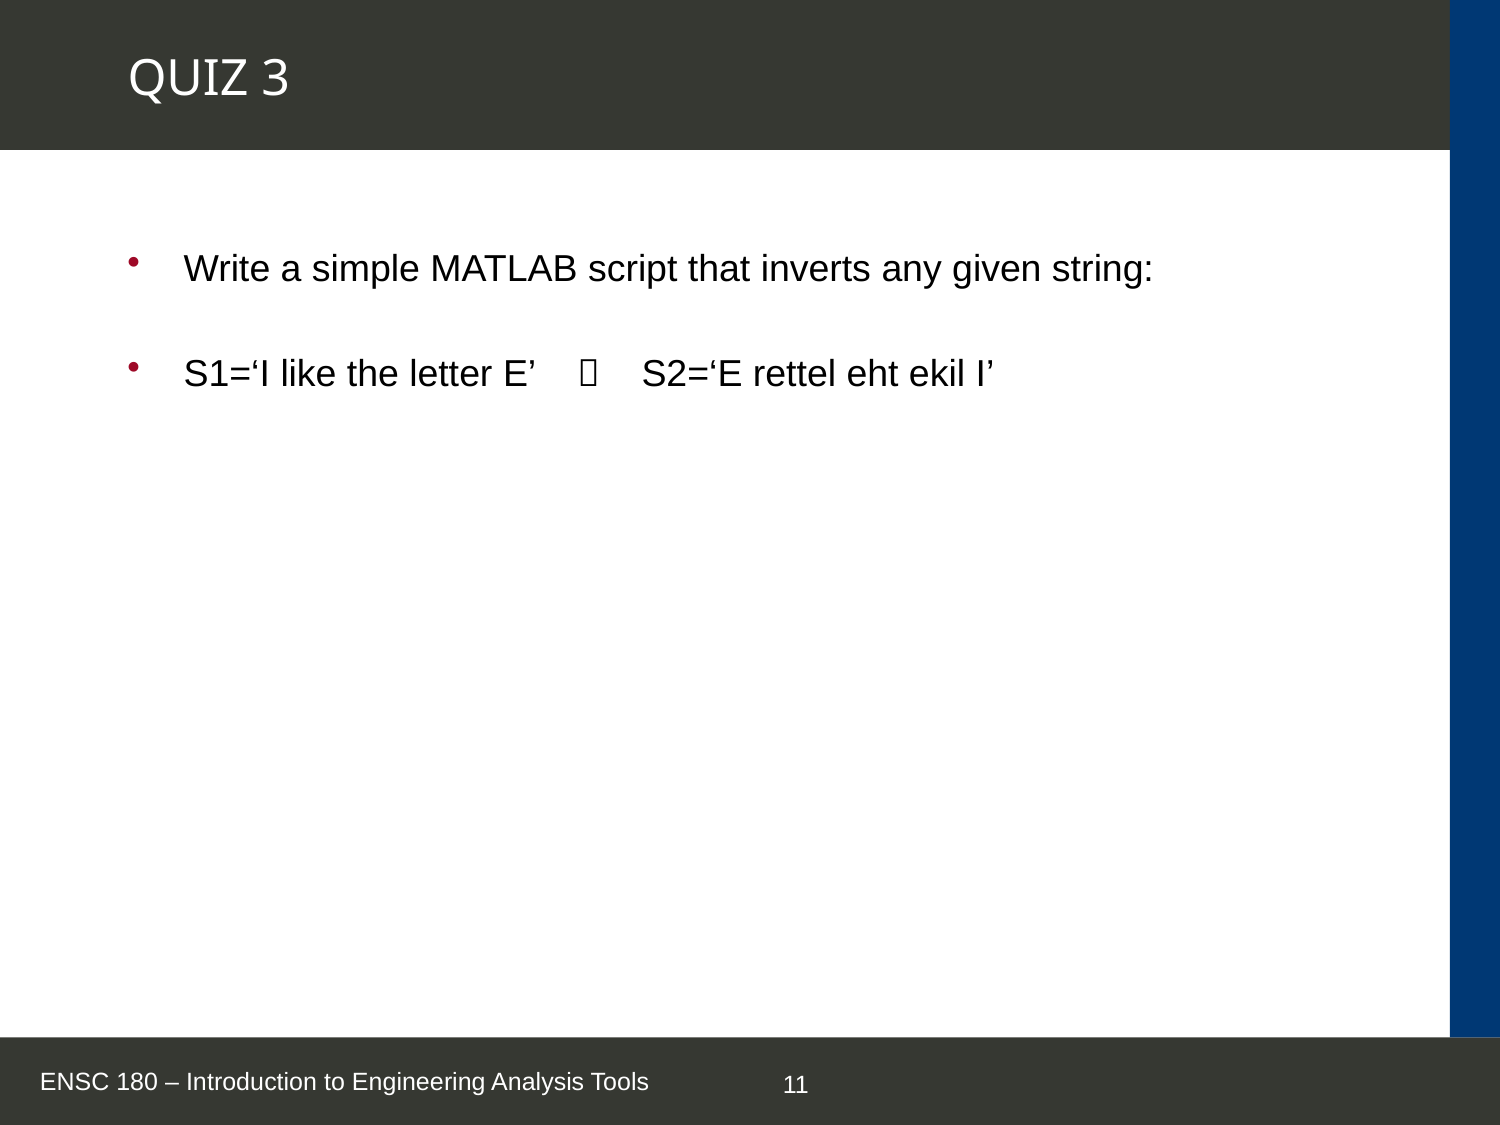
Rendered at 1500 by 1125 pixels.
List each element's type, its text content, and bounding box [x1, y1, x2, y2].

title QUIZ 3 [112, 37, 1450, 138]
list Write a simple MATLAB script that inverts any given string: S1=‘I like the letter E’  S2=‘E rettel eht ekil I’ [112, 236, 1388, 1028]
footer ENSC 180 – Introduction to Engineering Analysis Tools [24, 1057, 740, 1113]
